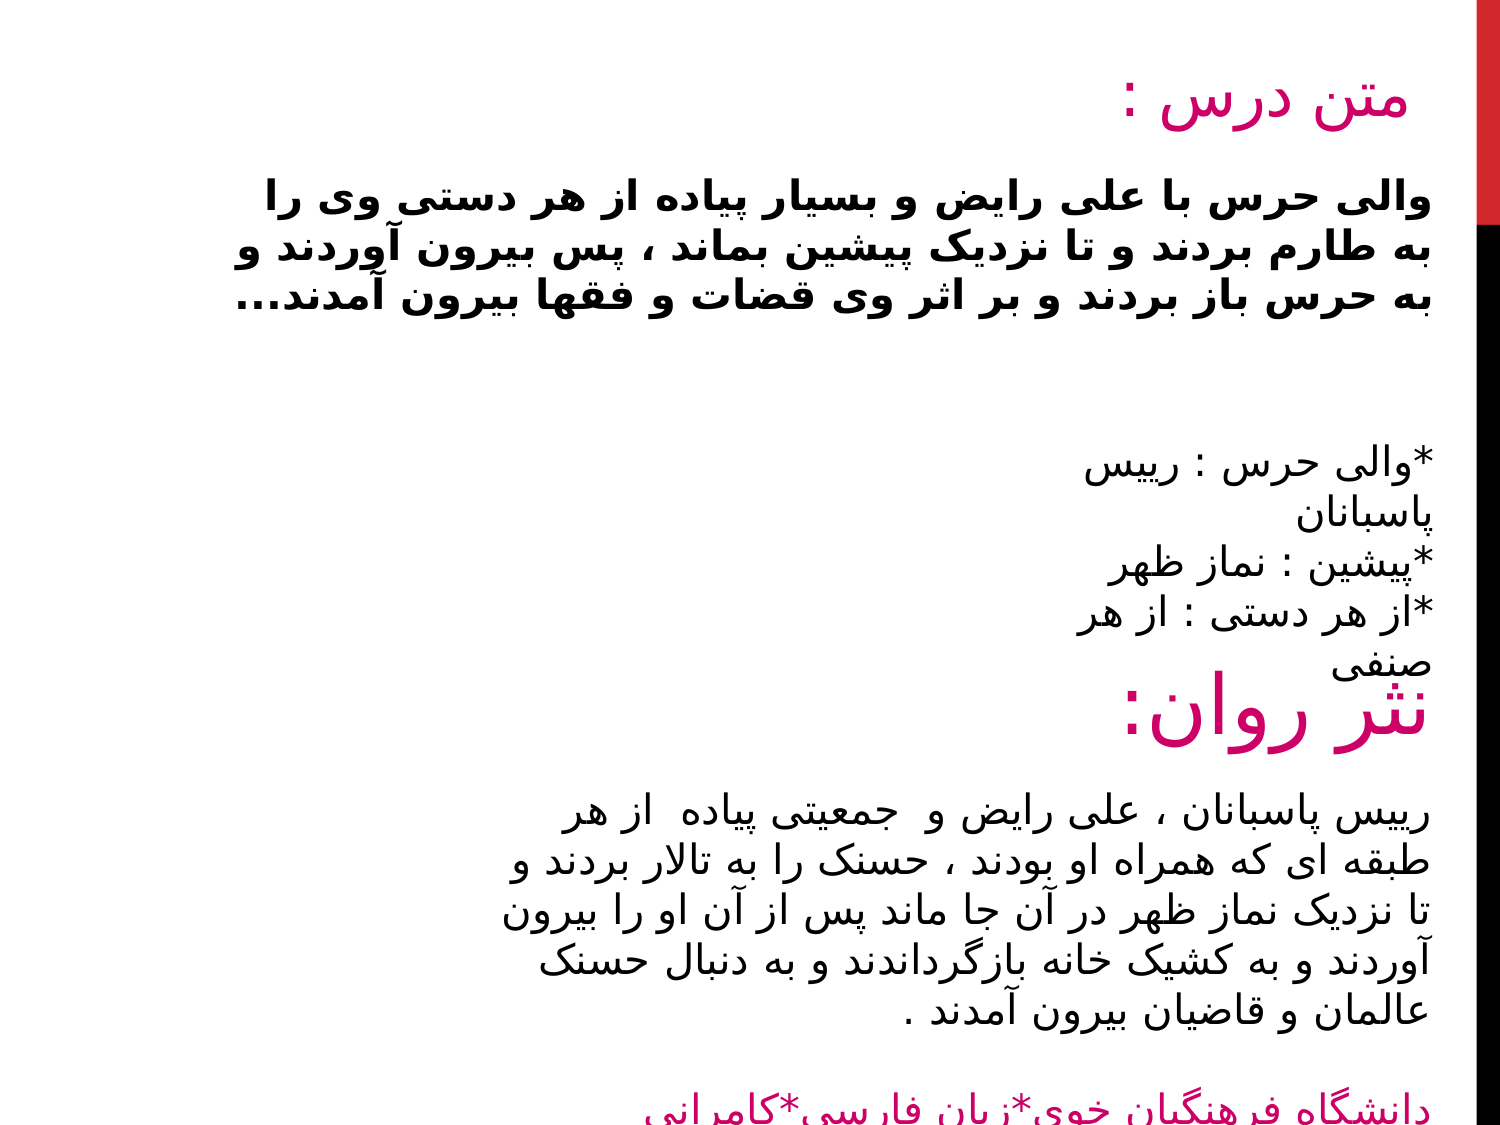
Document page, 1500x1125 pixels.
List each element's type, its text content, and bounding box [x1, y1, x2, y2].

text_box نثر روان: [1068, 644, 1447, 759]
title متن درس : [1104, 0, 1473, 137]
text_box رییس پاسبانان ، علی رایض و جمعیتی پیاده از هر طبقه ای که همراه او بودند ، حسنک را به تالار بردند و تا نزدیک نماز ظهر در آن جا ماند پس از آن او را بیرون آوردند و به کشیک خانه بازگرداندند و به دنبال حسنک عالمان و قاضیان بیرون آمدند . دانشگاه فرهنگیان خوی*زبان فارسی*کامرانی [463, 775, 1447, 1125]
list والی حرس با علی رایض و بسیار پیاده از هر دستی وی را به طارم بردند و تا نزدیک پیشین بماند ، پس بیرون آوردند و به حرس باز بردند و بر اثر وی قضات و فقها بیرون آمدند... [199, 160, 1450, 342]
text_box *والی حرس : رییس پاسبانان *پیشین : نماز ظهر *از هر دستی : از هر صنفی [953, 427, 1450, 742]
